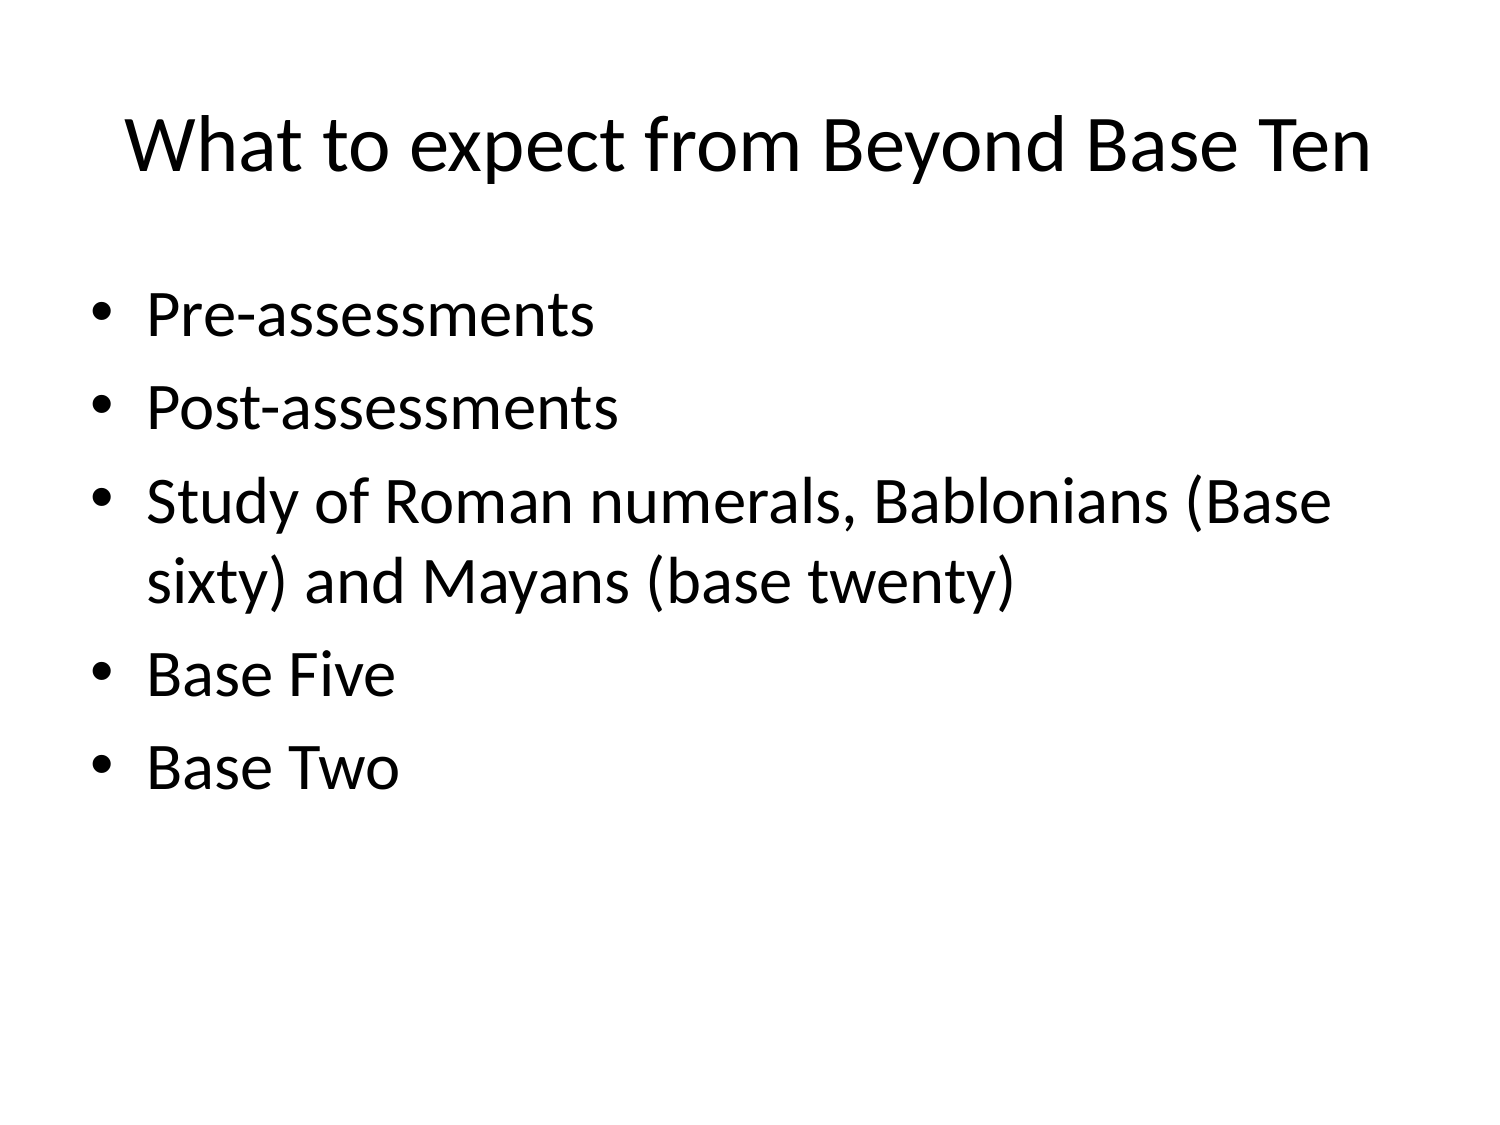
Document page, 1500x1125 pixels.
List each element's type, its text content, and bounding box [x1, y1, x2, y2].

title What to expect from Beyond Base Ten [75, 45, 1425, 233]
list Pre-assessments Post-assessments Study of Roman numerals, Bablonians (Base sixty) and Mayans (base twenty) Base Five Base Two [75, 262, 1425, 1005]
